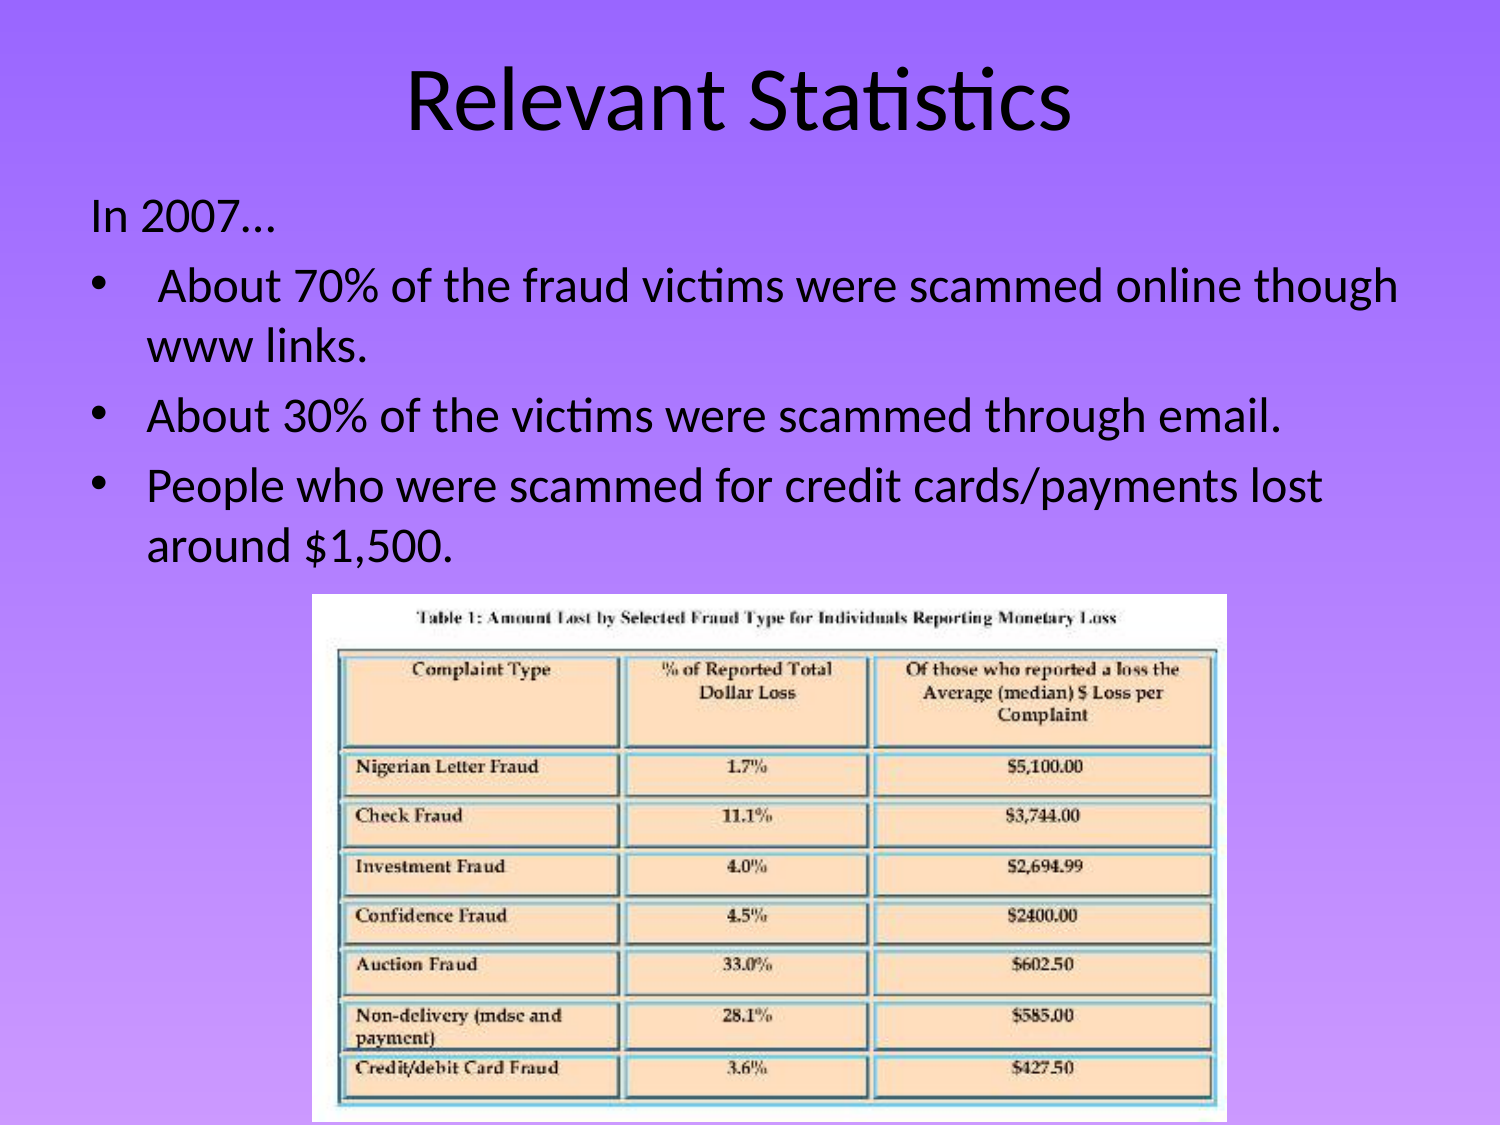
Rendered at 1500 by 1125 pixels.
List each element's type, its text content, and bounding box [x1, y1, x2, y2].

list In 2007… About 70% of the fraud victims were scammed online though www links. About 30% of the victims were scammed through email. People who were scammed for credit cards/payments lost around $1,500. [75, 174, 1425, 918]
picture [312, 593, 1227, 1123]
title Relevant Statistics [75, 0, 1425, 174]
